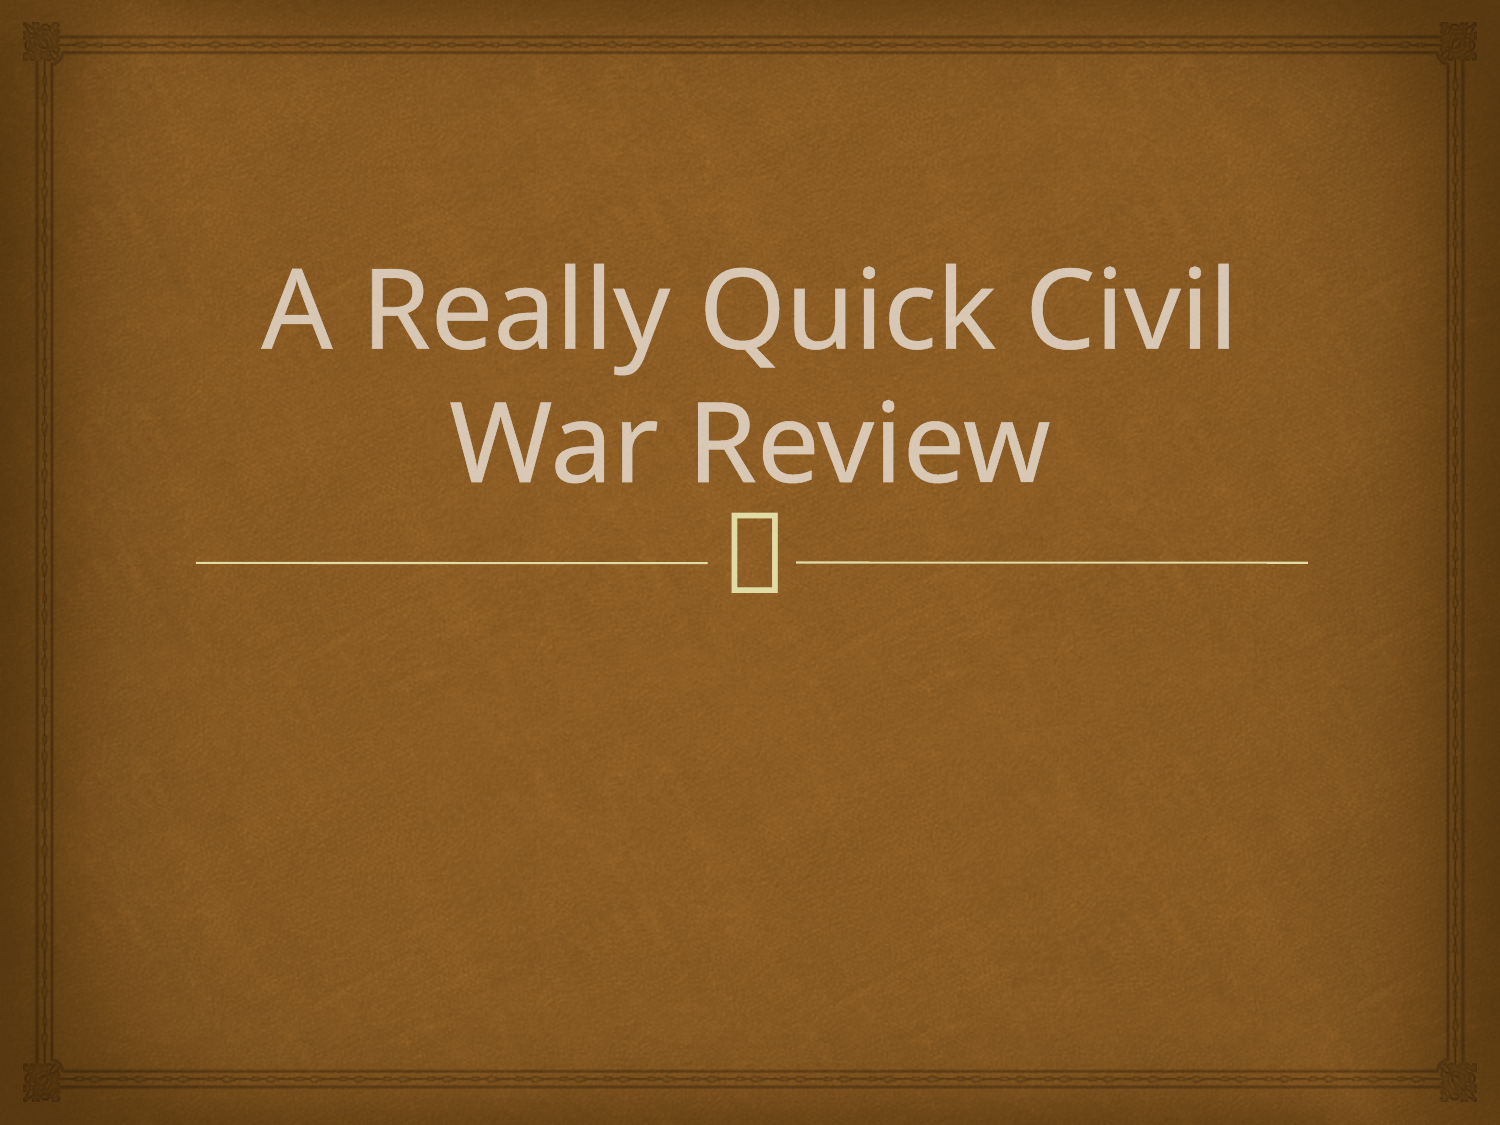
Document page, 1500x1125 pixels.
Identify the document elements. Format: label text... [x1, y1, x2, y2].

title A Really Quick Civil War Review [194, 227, 1306, 512]
picture [0, 0, 1500, 1125]
